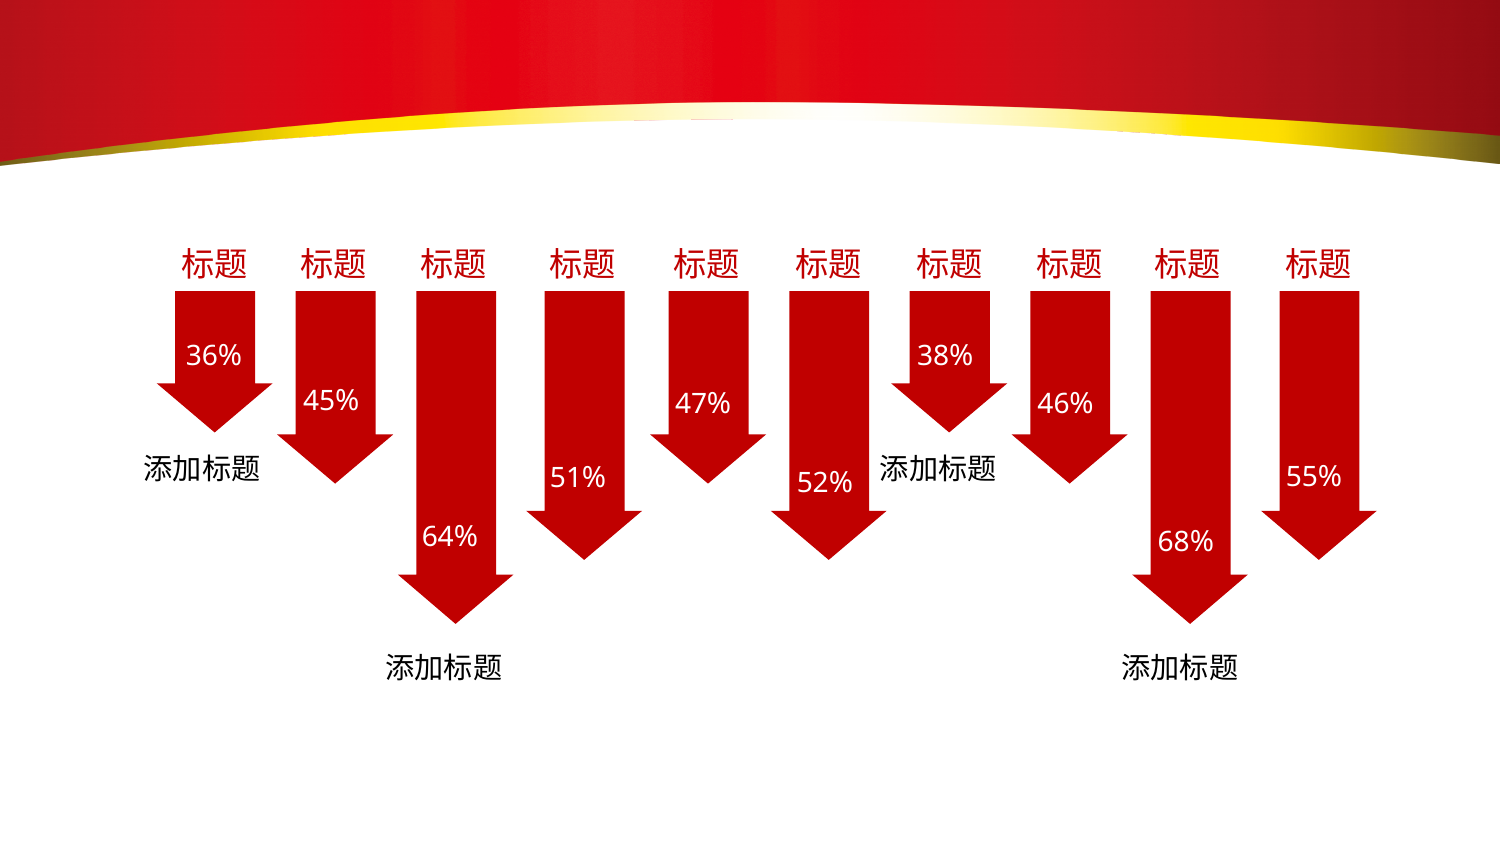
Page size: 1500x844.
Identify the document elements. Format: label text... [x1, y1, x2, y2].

text_box 47% [660, 376, 747, 427]
text_box 标题 [1021, 235, 1118, 291]
text_box 标题 [405, 235, 502, 291]
text_box 45% [288, 373, 375, 424]
text_box [277, 291, 394, 484]
text_box 标题 [1270, 235, 1367, 291]
text_box 添加标题 [865, 442, 1012, 493]
picture [0, 0, 1500, 166]
text_box 标题 [658, 235, 755, 291]
text_box 标题 [166, 235, 263, 291]
text_box 标题 [901, 235, 999, 291]
text_box 51% [535, 451, 622, 501]
text_box 46% [1022, 376, 1109, 427]
text_box [789, 291, 870, 456]
text_box 标题 [1139, 235, 1236, 291]
text_box 添加标题 [1106, 642, 1254, 693]
text_box 标题 [780, 235, 877, 291]
text_box 68% [1142, 515, 1229, 565]
text_box [650, 291, 767, 484]
text_box [526, 291, 643, 560]
text_box 添加标题 [370, 642, 518, 693]
text_box [1132, 291, 1248, 624]
text_box 标题 [285, 235, 382, 291]
text_box 38% [902, 328, 989, 379]
text_box [397, 291, 514, 624]
text_box 36% [171, 328, 258, 379]
text_box [175, 291, 256, 328]
text_box [156, 379, 273, 433]
text_box 55% [1271, 450, 1358, 500]
text_box 添加标题 [129, 442, 276, 493]
text_box [770, 493, 887, 560]
text_box [1261, 291, 1377, 560]
text_box 标题 [534, 235, 631, 291]
text_box [1011, 291, 1128, 484]
text_box [891, 291, 1008, 433]
text_box 64% [407, 510, 494, 561]
text_box 52% [782, 456, 869, 507]
